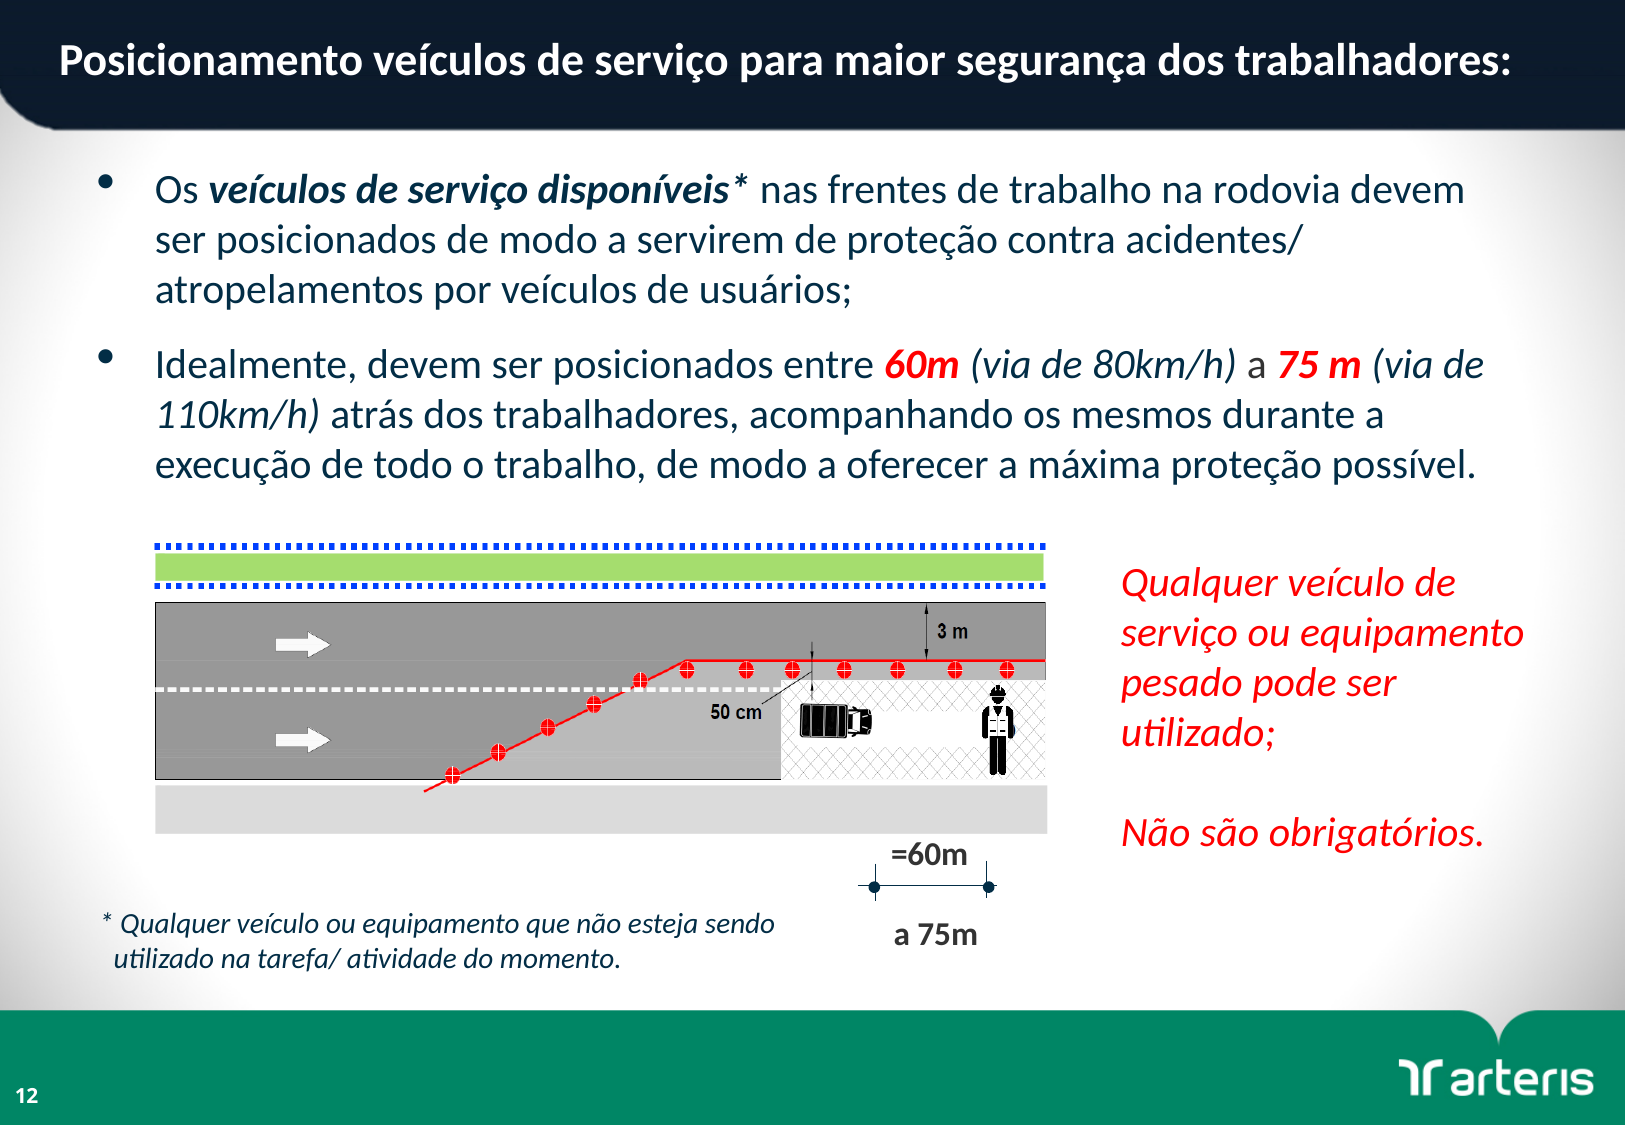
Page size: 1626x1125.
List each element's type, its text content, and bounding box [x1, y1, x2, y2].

picture [0, 0, 1625, 1125]
title Posicionamento veículos de serviço para maior segurança dos trabalhadores: [59, 42, 1624, 87]
text_box Qualquer veículo de serviço ou equipamento pesado pode ser utilizado; Não são obrigatórios. [1114, 548, 1562, 861]
text_box Os veículos de serviço disponíveis* nas frentes de trabalho na rodovia devem ser posicionados de modo a servirem de proteção contra acidentes/ atropelamentos por veículos de usuários; Idealmente, devem ser posicionados entre 60m (via de 80km/h) a 75 m (via de 110km/h) atrás dos trabalhadores, acompanhando os mesmos durante a execução de todo o trabalho, de modo a oferecer a máxima proteção possível. [83, 154, 1521, 495]
text_box =60m [876, 853, 988, 880]
text_box a 75m [878, 904, 998, 960]
text_box * Qualquer veículo ou equipamento que não esteja sendo utilizado na tarefa/ atividade do momento. [78, 898, 792, 981]
